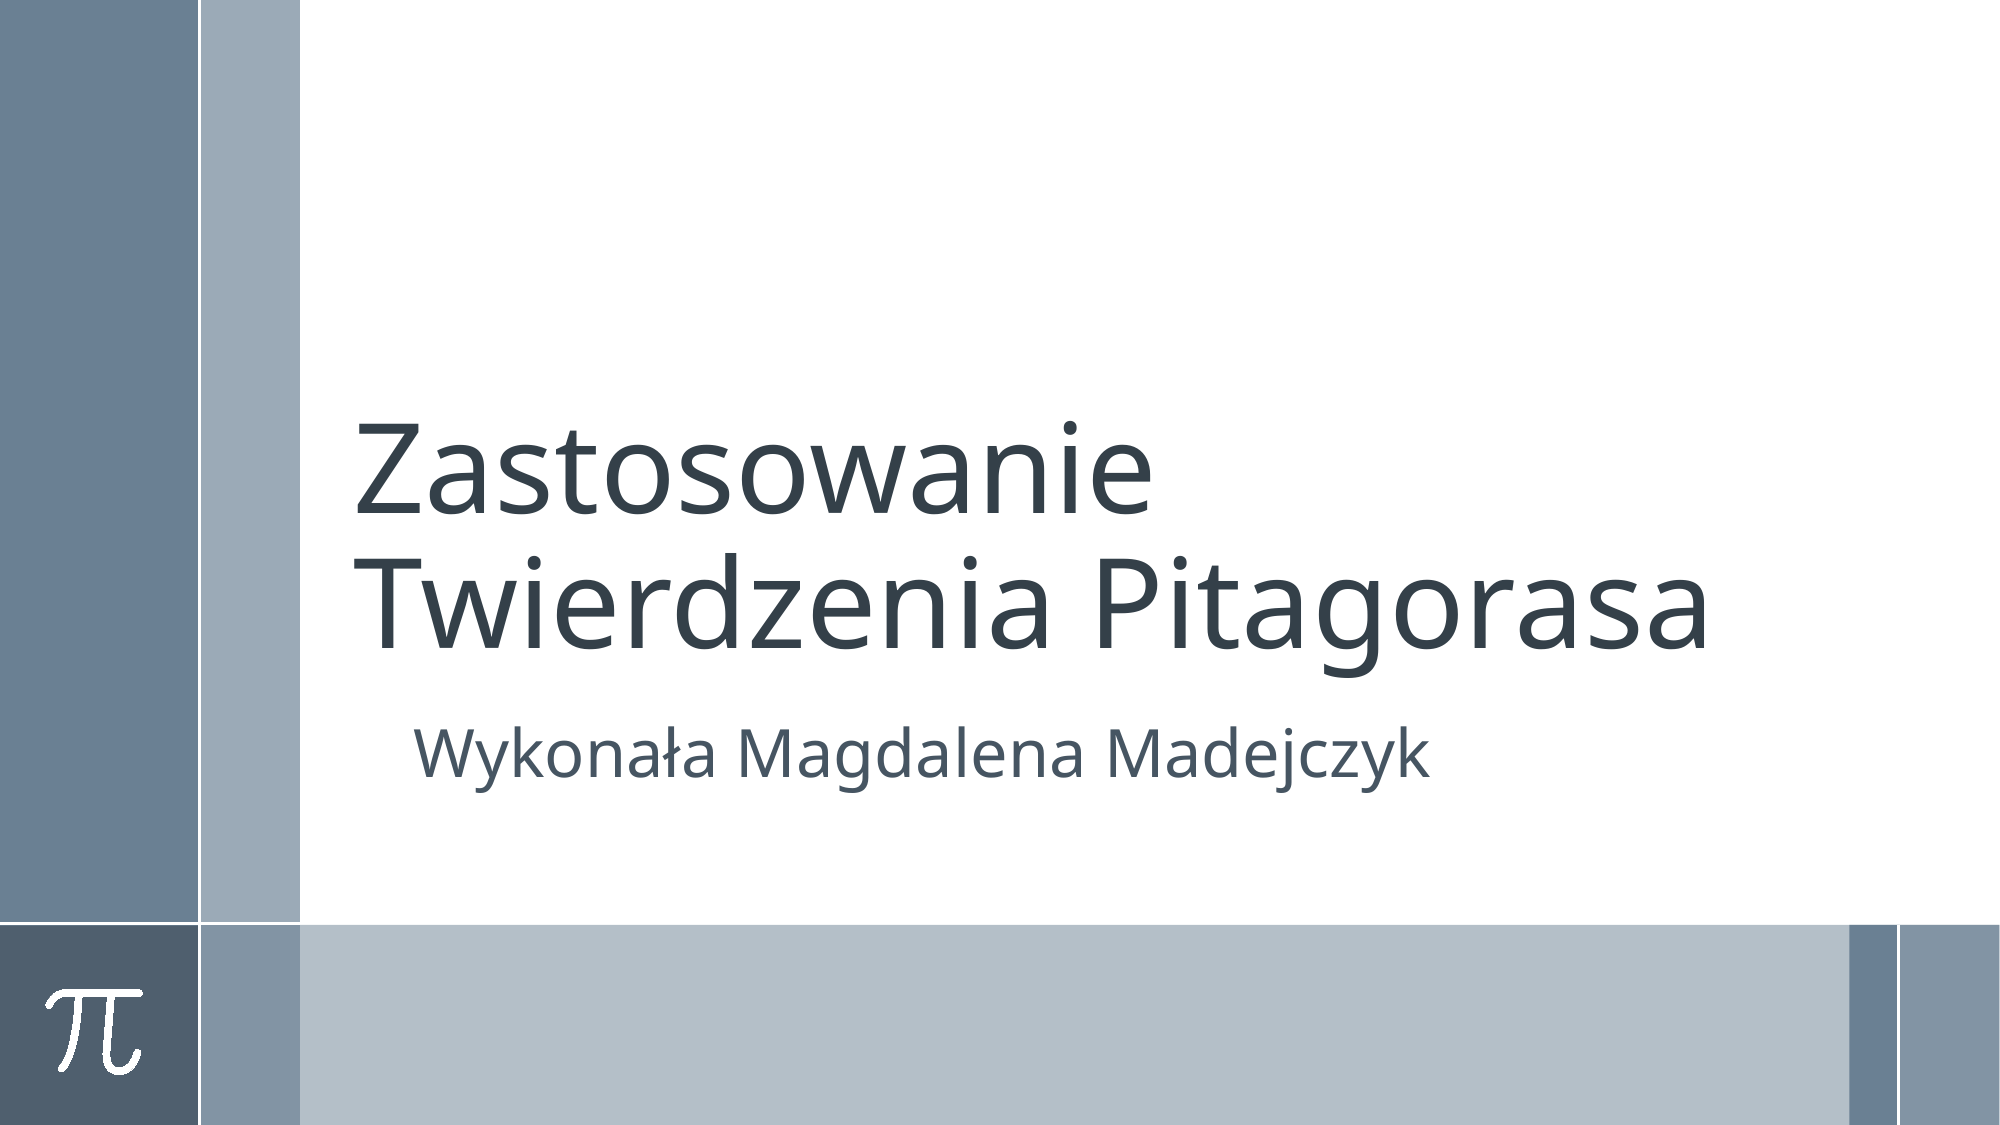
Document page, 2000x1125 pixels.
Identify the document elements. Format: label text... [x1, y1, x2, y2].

subtitle Wykonała Magdalena Madejczyk [398, 712, 1632, 896]
title Zastosowanie Twierdzenia Pitagorasa [338, 243, 1897, 684]
